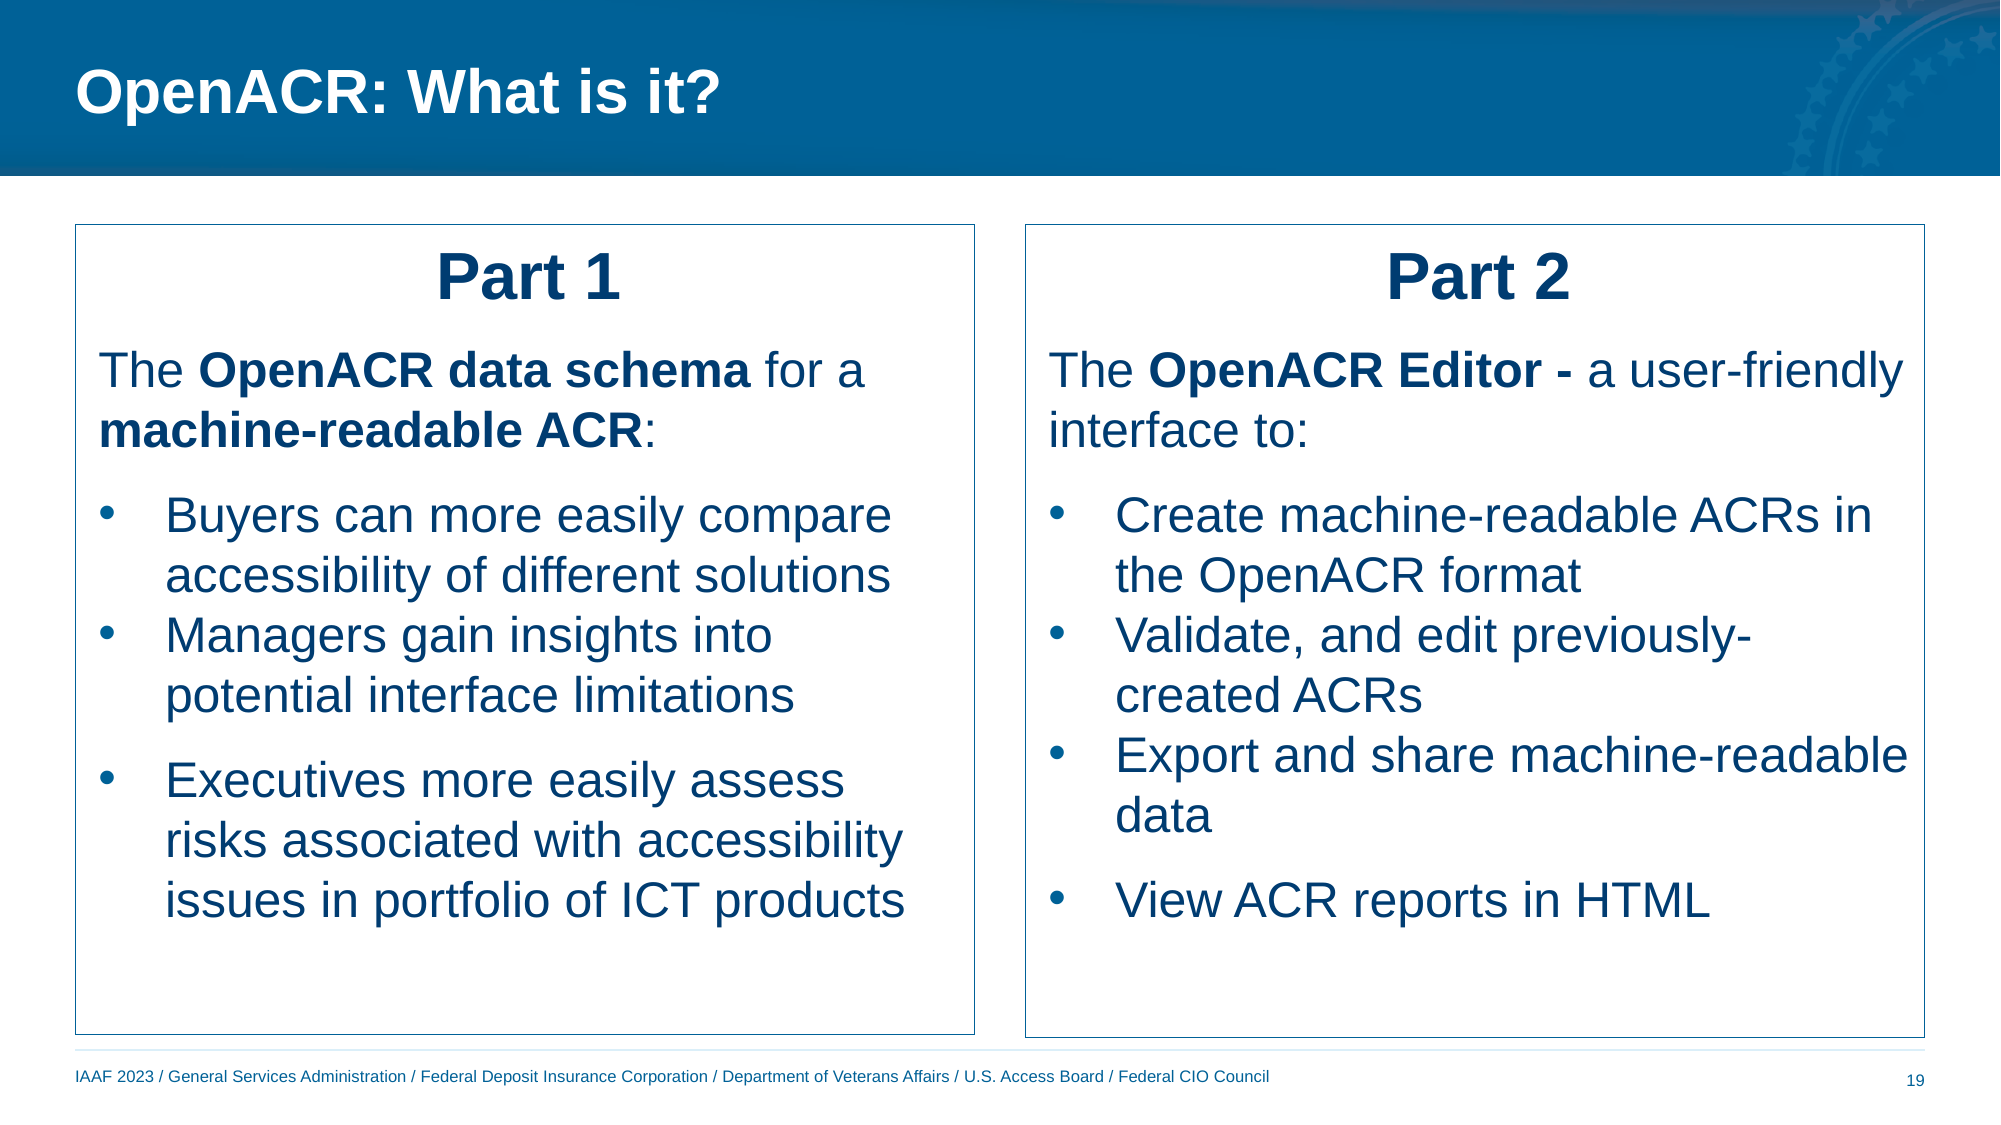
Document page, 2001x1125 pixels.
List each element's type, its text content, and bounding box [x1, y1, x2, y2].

list Part 2 The OpenACR Editor - a user-friendly interface to: Create machine-readable ACRs in the OpenACR format Validate, and edit previously-created ACRs Export and share machine-readable data View ACR reports in HTML [1025, 224, 1925, 1038]
picture [0, 0, 2000, 176]
slide_number 19 [1880, 1065, 1925, 1095]
picture [0, 168, 666, 176]
list Part 1 The OpenACR data schema for a machine-readable ACR: Buyers can more easily compare accessibility of different solutions Managers gain insights into potential interface limitations Executives more easily assess risks associated with accessibility issues in portfolio of ICT products [75, 224, 975, 1035]
title OpenACR: What is it? [75, 52, 1800, 128]
